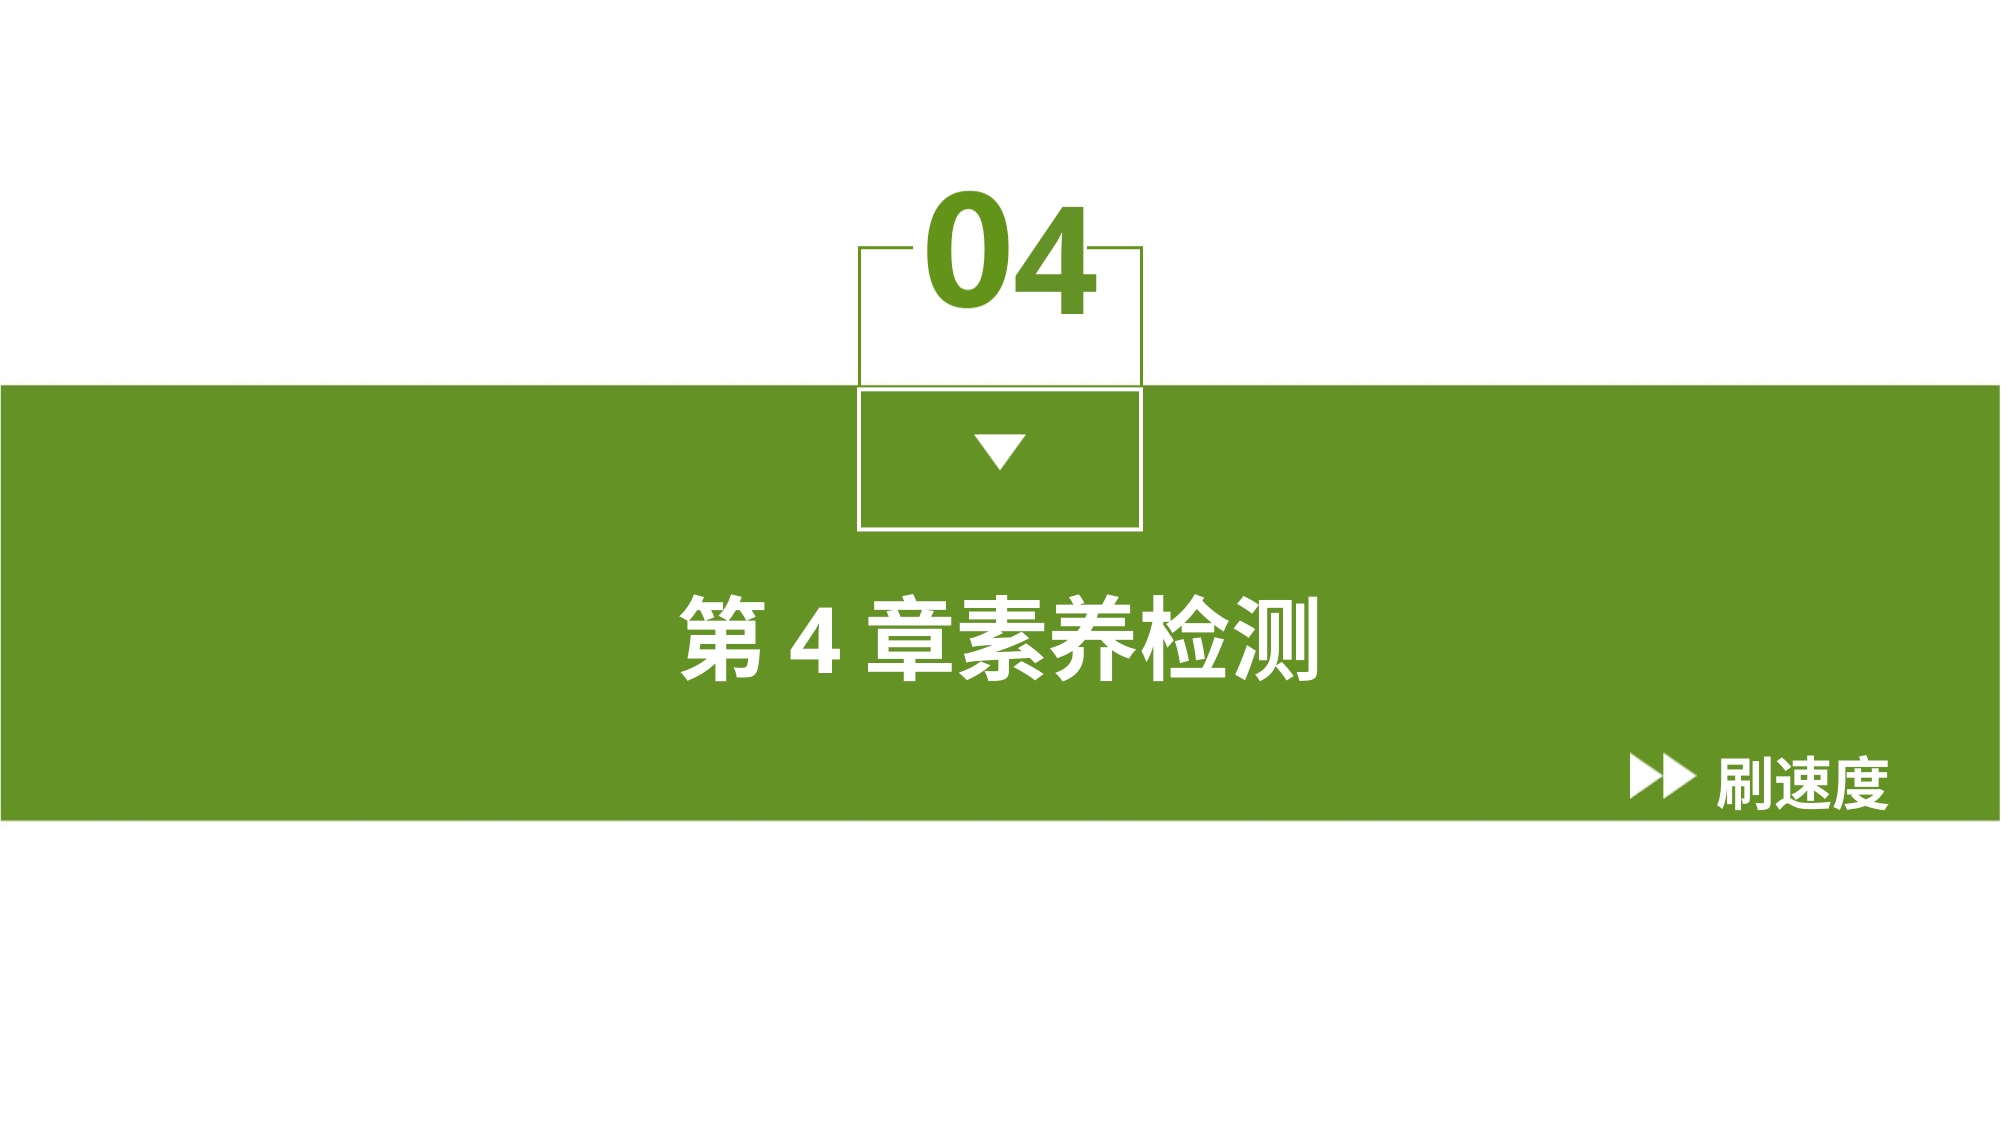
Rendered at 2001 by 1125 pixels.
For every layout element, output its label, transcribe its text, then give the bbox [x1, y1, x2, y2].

picture [0, 0, 2000, 572]
text_box 4 [1013, 156, 1173, 353]
text_box 第4章素养检测 [0, 572, 2000, 699]
text_box 刷速度 [1715, 718, 1997, 812]
picture [0, 699, 2000, 1125]
